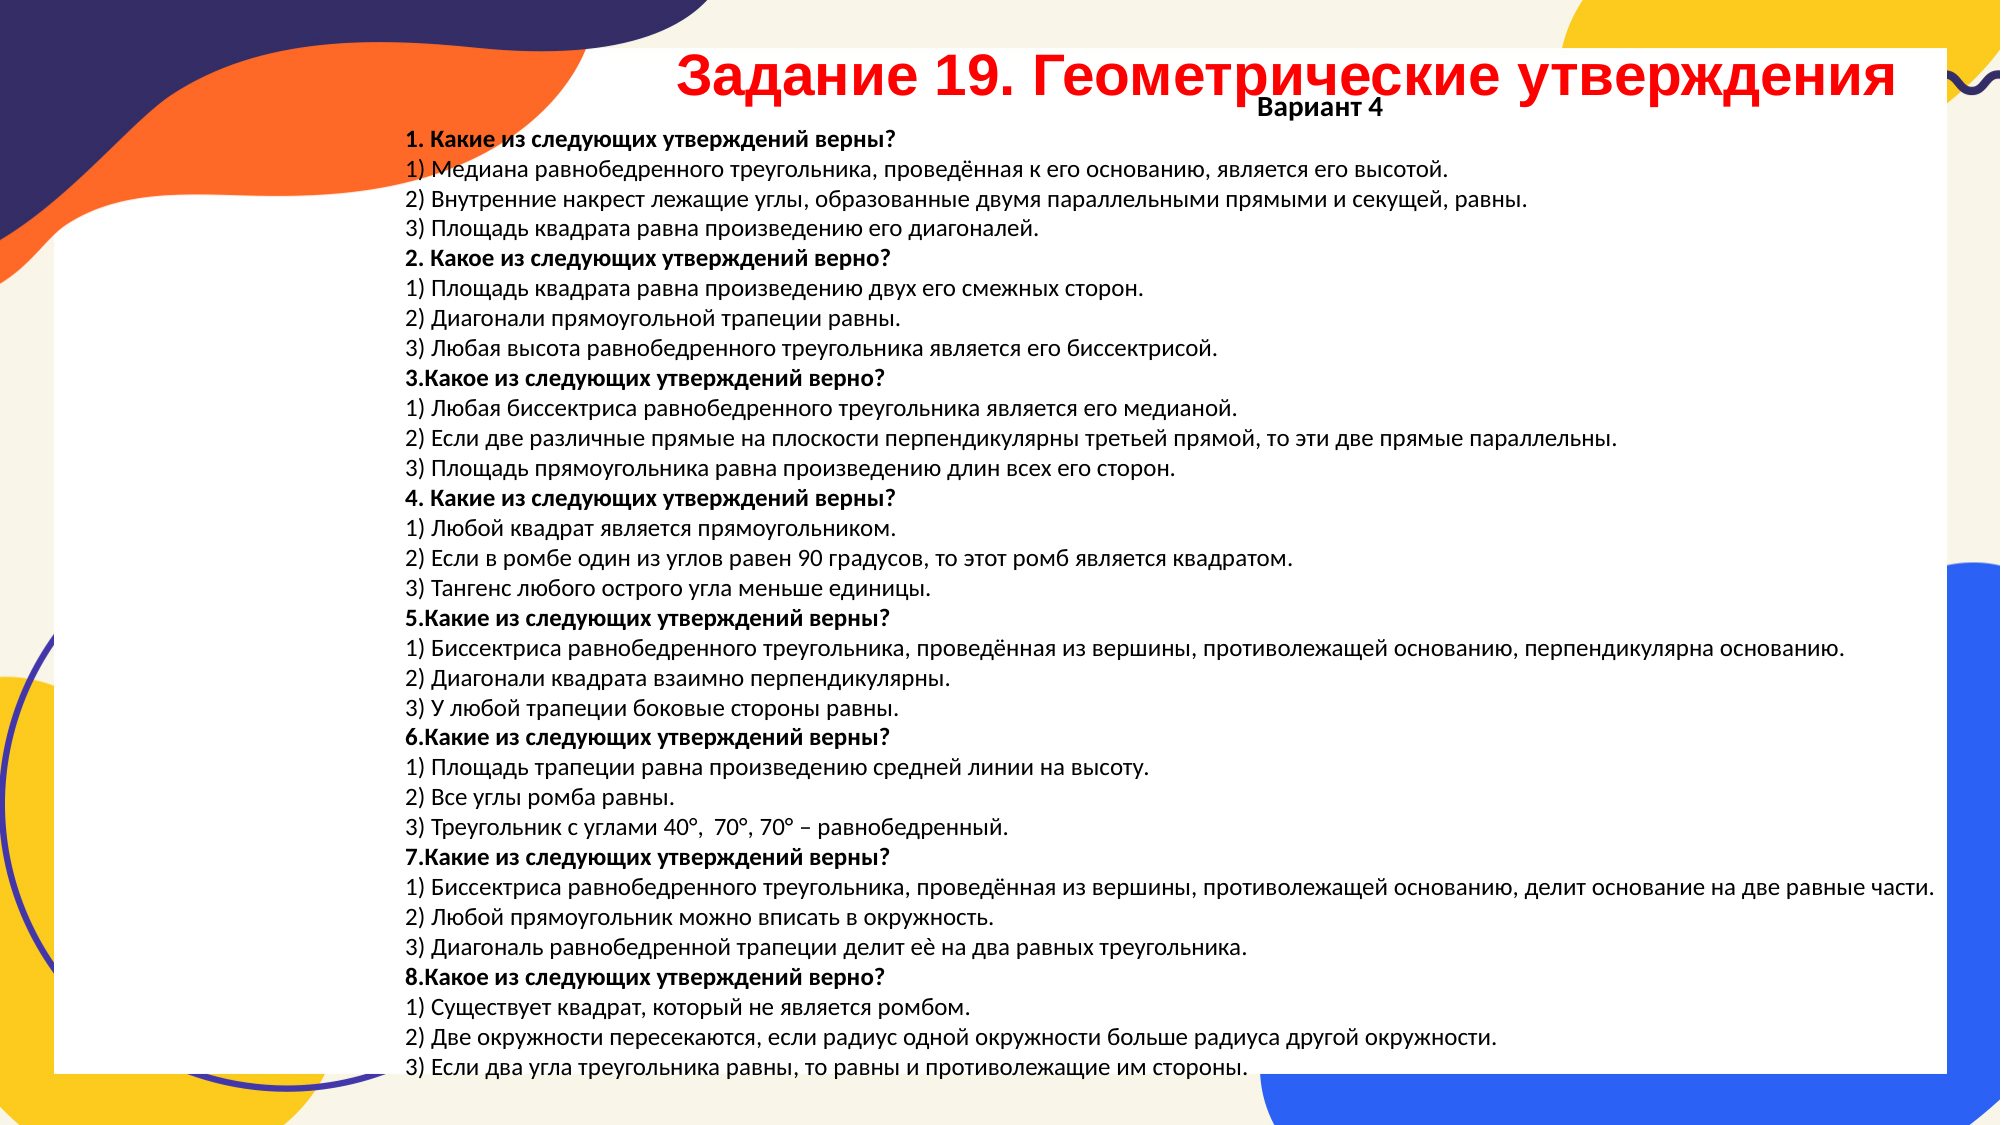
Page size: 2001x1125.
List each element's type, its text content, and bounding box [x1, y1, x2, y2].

text_box Вариант 4 1. Какие из следующих утверждений верны? 1) Медиана равнобедренного треугольника, проведённая к его основанию, является его высотой. 2) Внутренние накрест лежащие углы, образованные двумя параллельными прямыми и секущей, равны. 3) Площадь квадрата равна произведению его диагоналей. 2. Какое из следующих утверждений верно? 1) Площадь квадрата равна произведению двух его смежных сторон. 2) Диагонали прямоугольной трапеции равны. 3) Любая высота равнобедренного треугольника является его биссектрисой. 3.Какое из следующих утверждений верно? 1) Любая биссектриса равнобедренного треугольника является его медианой. 2) Если две различные прямые на плоскости перпендикулярны третьей прямой, то эти две прямые параллельны. 3) Площадь прямоугольника равна произведению длин всех его сторон. 4. Какие из следующих утверждений верны? 1) Любой квадрат является прямоугольником. 2) Если в ромбе один из углов равен 90 градусов, то этот ромб является квадратом. 3) Тангенс любого острого угла меньше единицы. 5.Какие из следующих утверждений верны? 1) Биссектриса равнобедренного треугольника, проведённая из вершины, противолежащей основанию, перпендикулярна основанию. 2) Диагонали квадрата взаимно перпендикулярны. 3) У любой трапеции боковые стороны равны. 6.Какие из следующих утверждений верны? 1) Площадь трапеции равна произведению средней линии на высоту. 2) Все углы ромба равны. 3) Треугольник с углами 40°, 70°, 70° – равнобедренный. 7.Какие из следующих утверждений верны? 1) Биссектриса равнобедренного треугольника, проведённая из вершины, противолежащей основанию, делит основание на две равные части. 2) Любой прямоугольник можно вписать в окружность. 3) Диагональ равнобедренной трапеции делит еѐ на два равных треугольника. 8.Какое из следующих утверждений верно? 1) Существует квадрат, который не является ромбом. 2) Две окружности пересекаются, если радиус одной окружности больше радиуса другой окружности. 3) Если два угла треугольника равны, то равны и противолежащие им стороны. [390, 79, 2000, 1088]
text_box Задание 19. Геометрические утверждения [661, 37, 1968, 153]
picture [0, 0, 2000, 1125]
